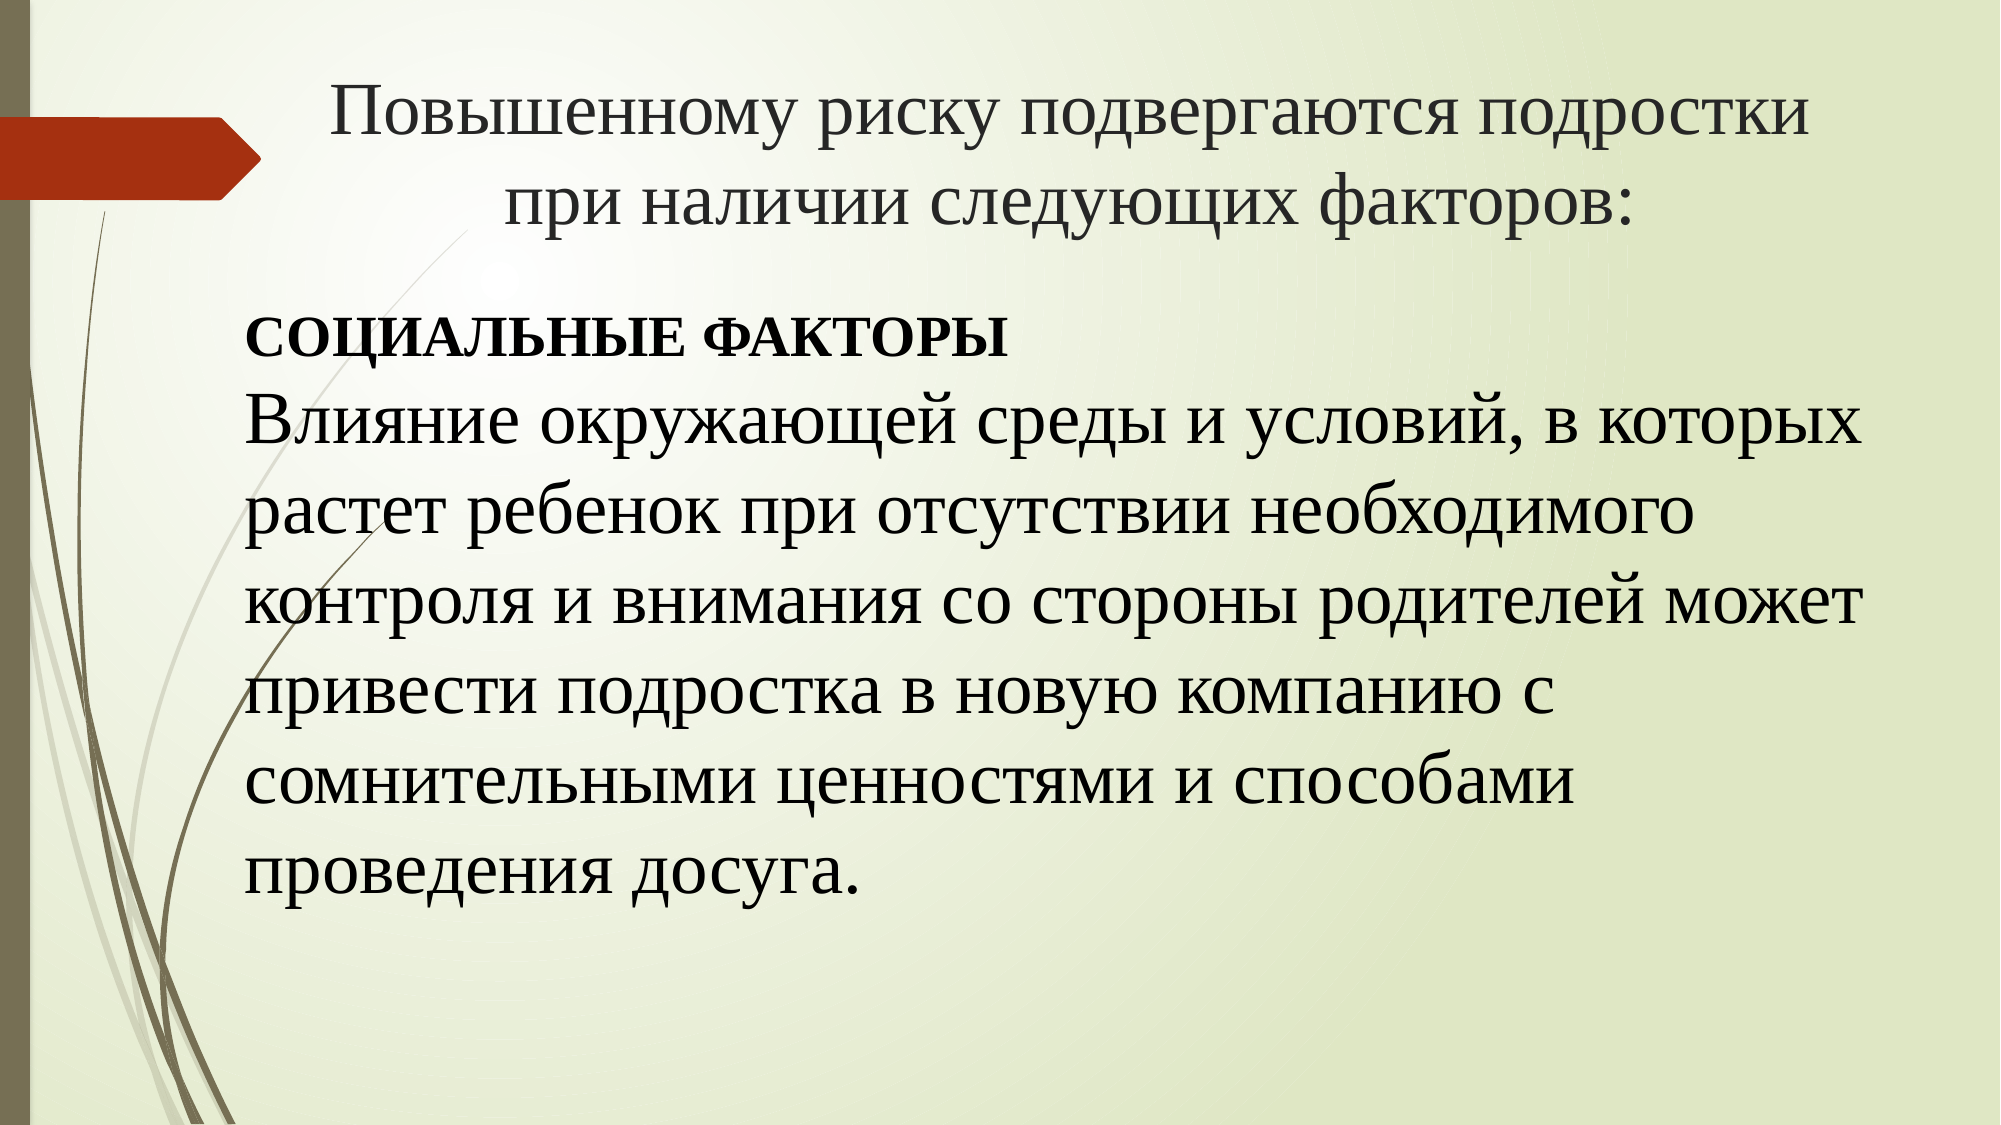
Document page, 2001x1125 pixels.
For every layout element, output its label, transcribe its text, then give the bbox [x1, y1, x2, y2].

title Повышенному риску подвергаются подростки при наличии следующих факторов: [259, 52, 1883, 263]
text_box СОЦИАЛЬНЫЕ ФАКТОРЫ Влияние окружающей среды и условий, в которых растет ребенок при отсутствии необходимого контроля и внимания со стороны родителей может привести подростка в новую компанию с сомнительными ценностями и способами проведения досуга. [230, 291, 1962, 916]
